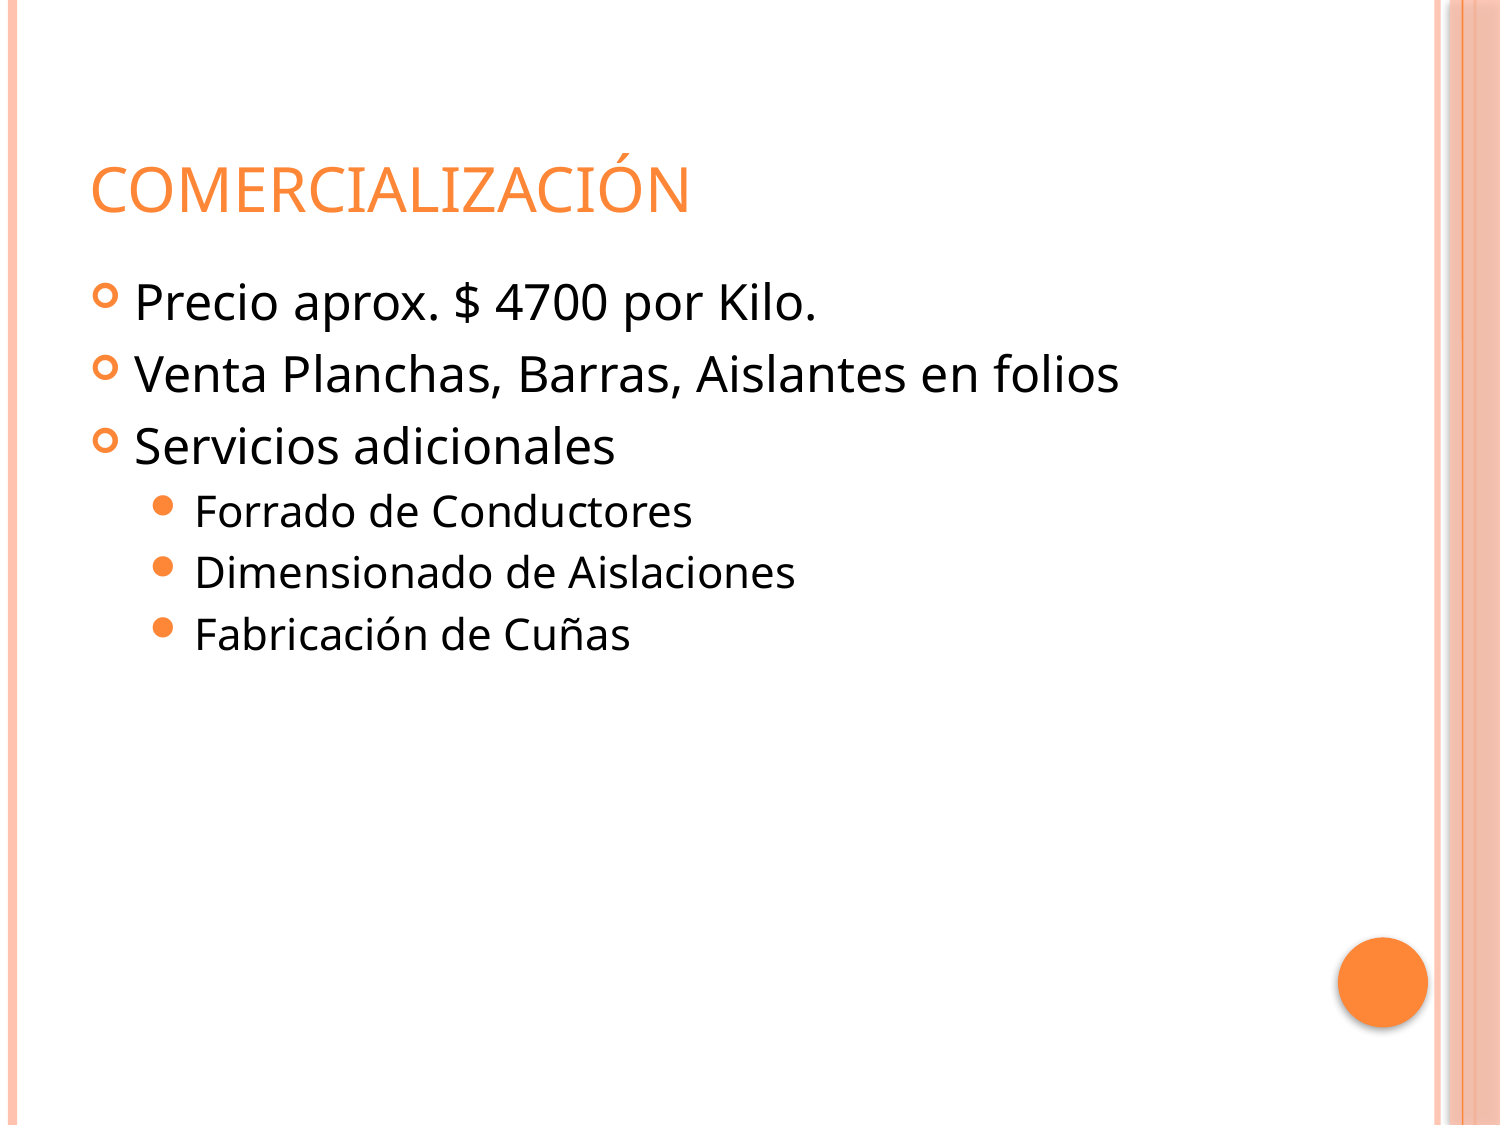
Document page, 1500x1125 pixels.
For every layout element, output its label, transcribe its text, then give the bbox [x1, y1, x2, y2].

title Comercialización [75, 45, 1300, 233]
list Precio aprox. $ 4700 por Kilo. Venta Planchas, Barras, Aislantes en folios Servicios adicionales Forrado de Conductores Dimensionado de Aislaciones Fabricación de Cuñas [75, 262, 1300, 1062]
